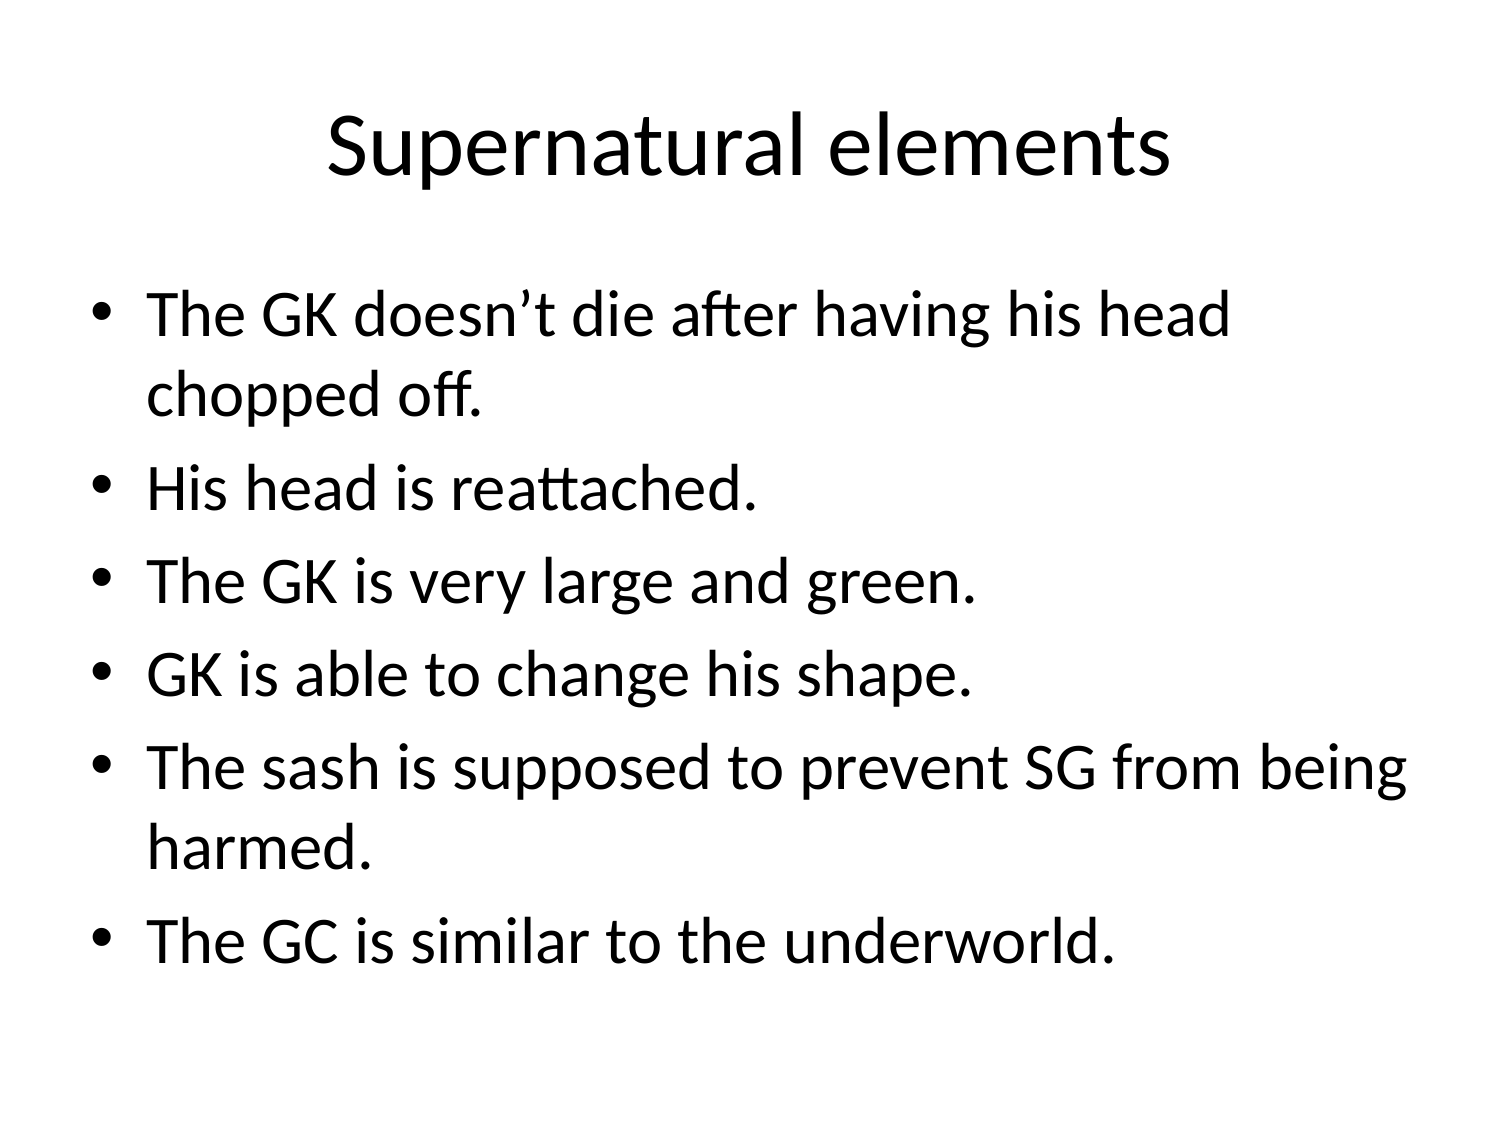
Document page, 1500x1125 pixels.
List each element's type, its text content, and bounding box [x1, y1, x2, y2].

title Supernatural elements [75, 45, 1425, 233]
list The GK doesn’t die after having his head chopped off. His head is reattached. The GK is very large and green. GK is able to change his shape. The sash is supposed to prevent SG from being harmed. The GC is similar to the underworld. [75, 262, 1425, 1005]
